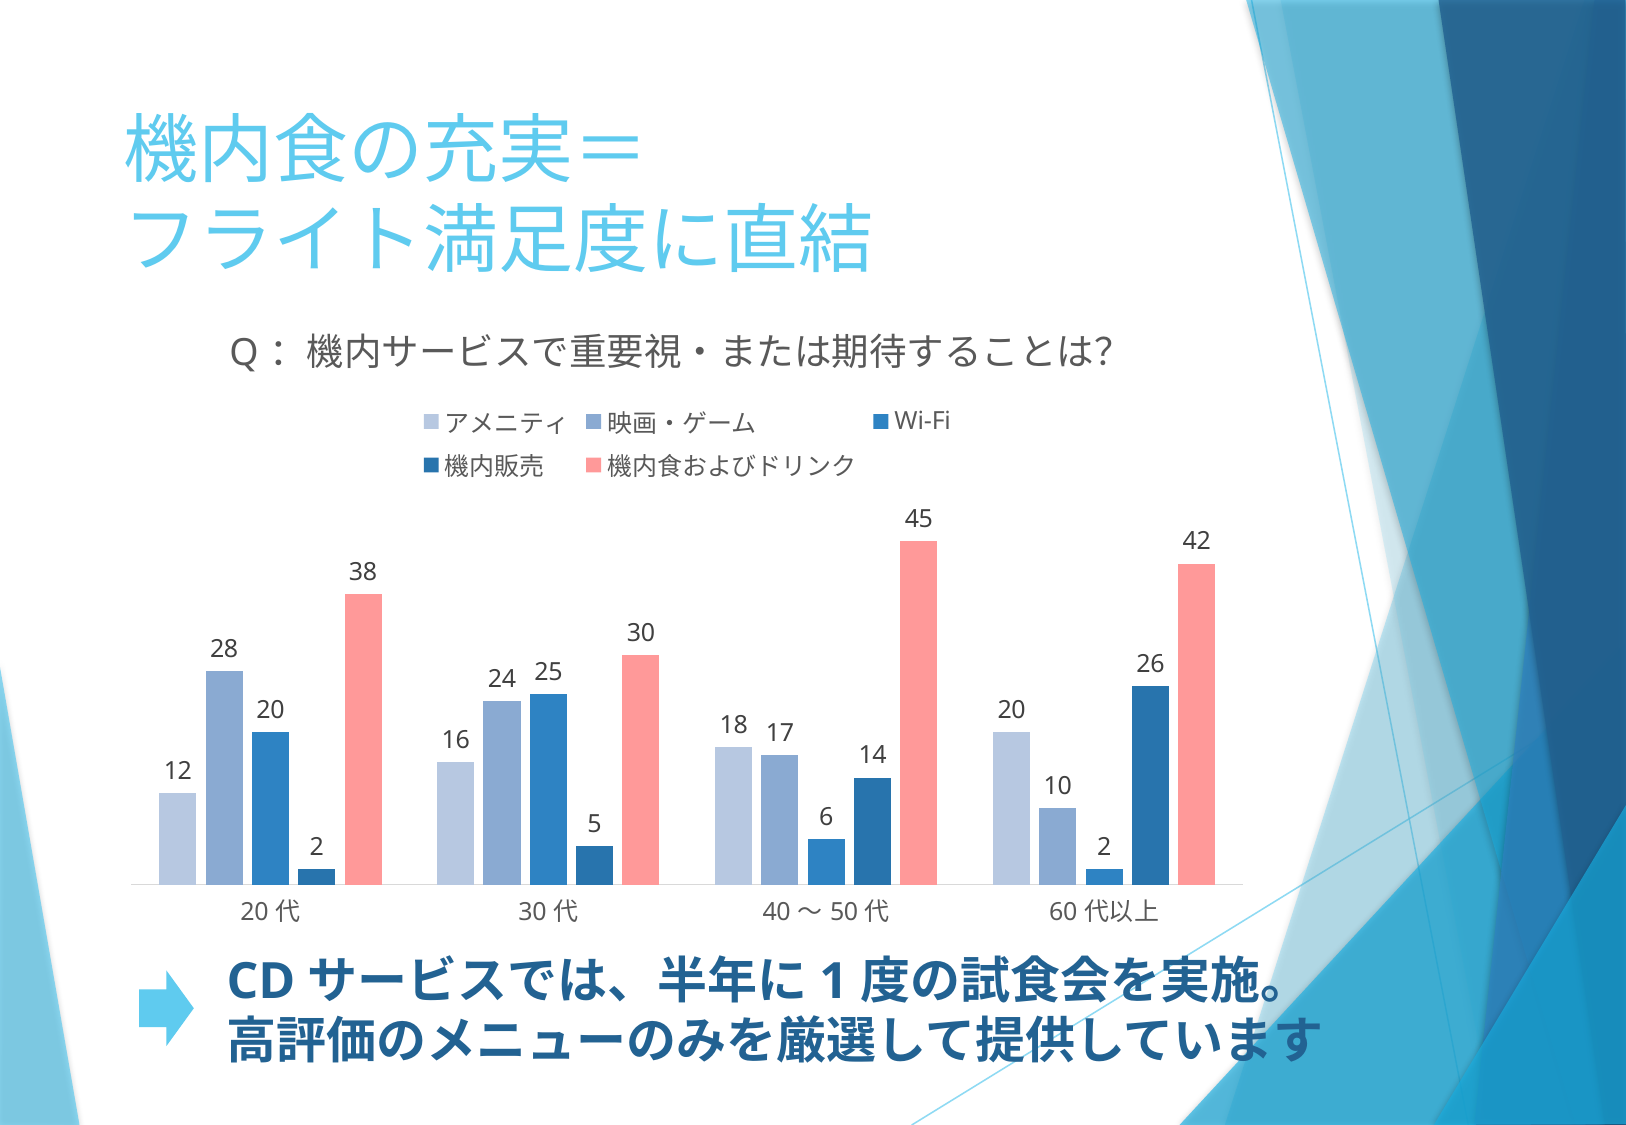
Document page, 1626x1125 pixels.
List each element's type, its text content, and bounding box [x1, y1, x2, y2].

text_box [137, 968, 196, 1048]
chart [107, 287, 1267, 942]
title 機内食の充実＝ フライト満足度に直結 [108, 94, 1237, 286]
text_box CDサービスでは、半年に1度の試食会を実施。 高評価のメニューのみを厳選して提供しています [211, 941, 1339, 1076]
